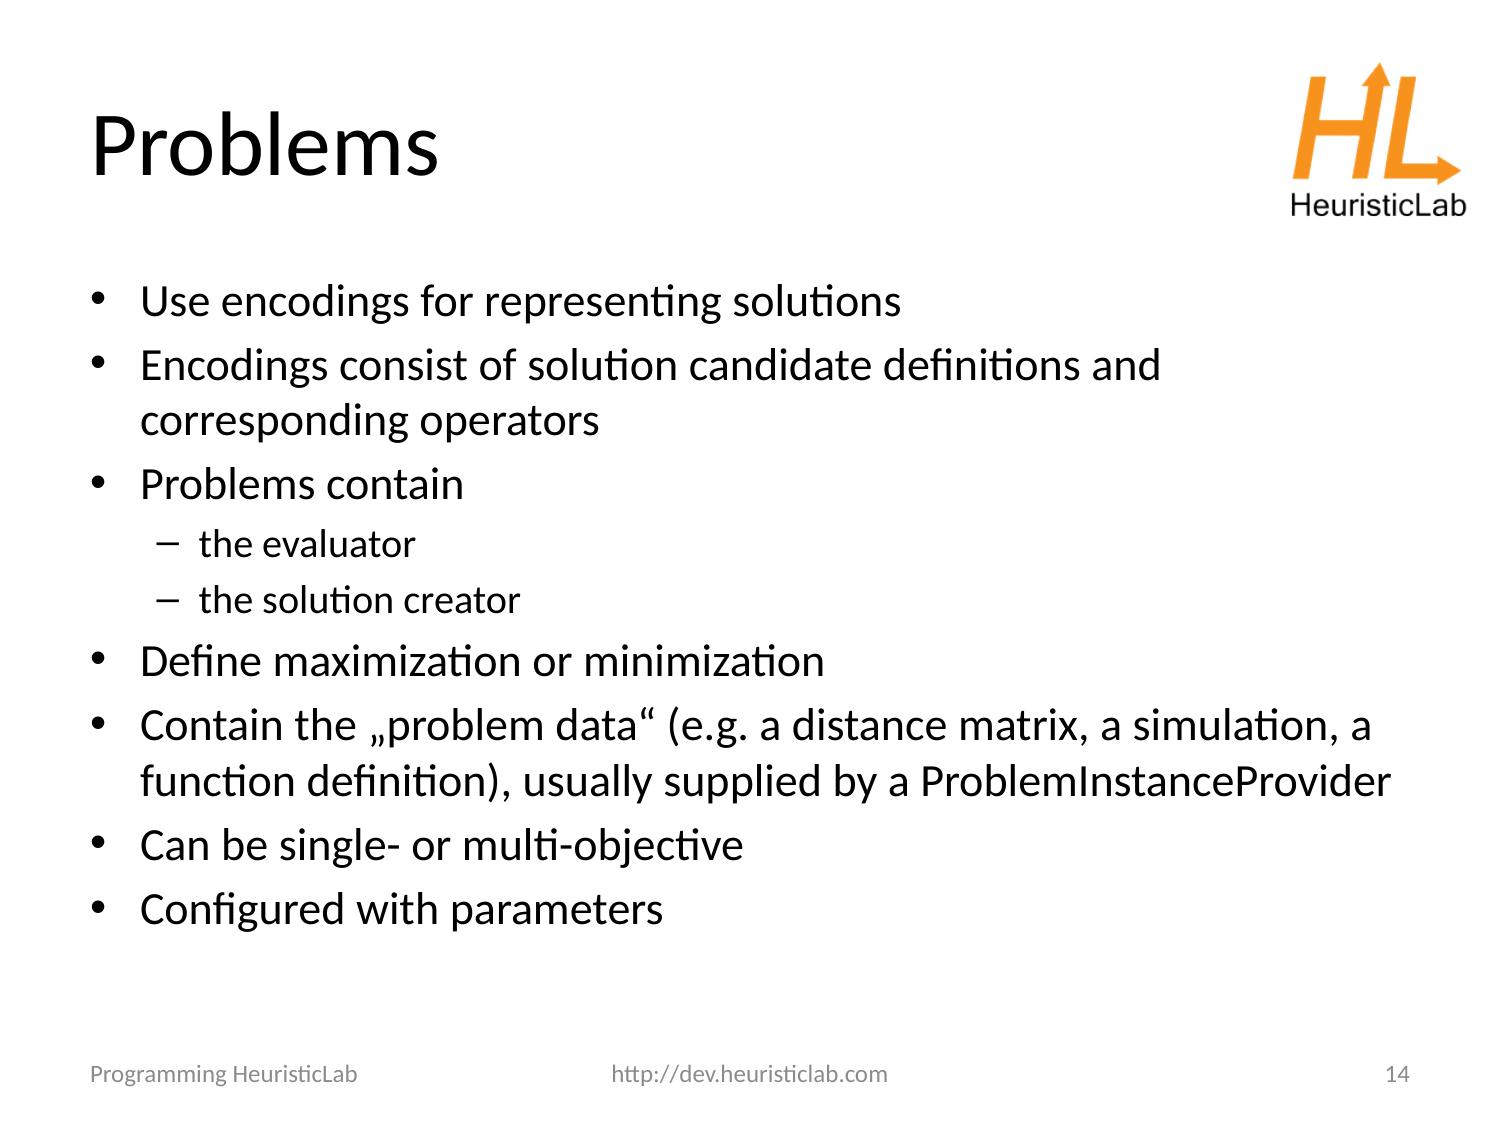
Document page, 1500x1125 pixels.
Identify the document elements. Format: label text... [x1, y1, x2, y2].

footer http://dev.heuristiclab.com [512, 1042, 988, 1103]
list Use encodings for representing solutions Encodings consist of solution candidate definitions and corresponding operators Problems contain the evaluator the solution creator Define maximization or minimization Contain the „problem data“ (e.g. a distance matrix, a simulation, a function definition), usually supplied by a ProblemInstanceProvider Can be single- or multi-objective Configured with parameters [75, 262, 1425, 1005]
slide_number Programming HeuristicLab [75, 1042, 425, 1103]
title Problems [75, 45, 1282, 233]
slide_number 14 [1074, 1042, 1425, 1103]
picture [1281, 27, 1474, 244]
